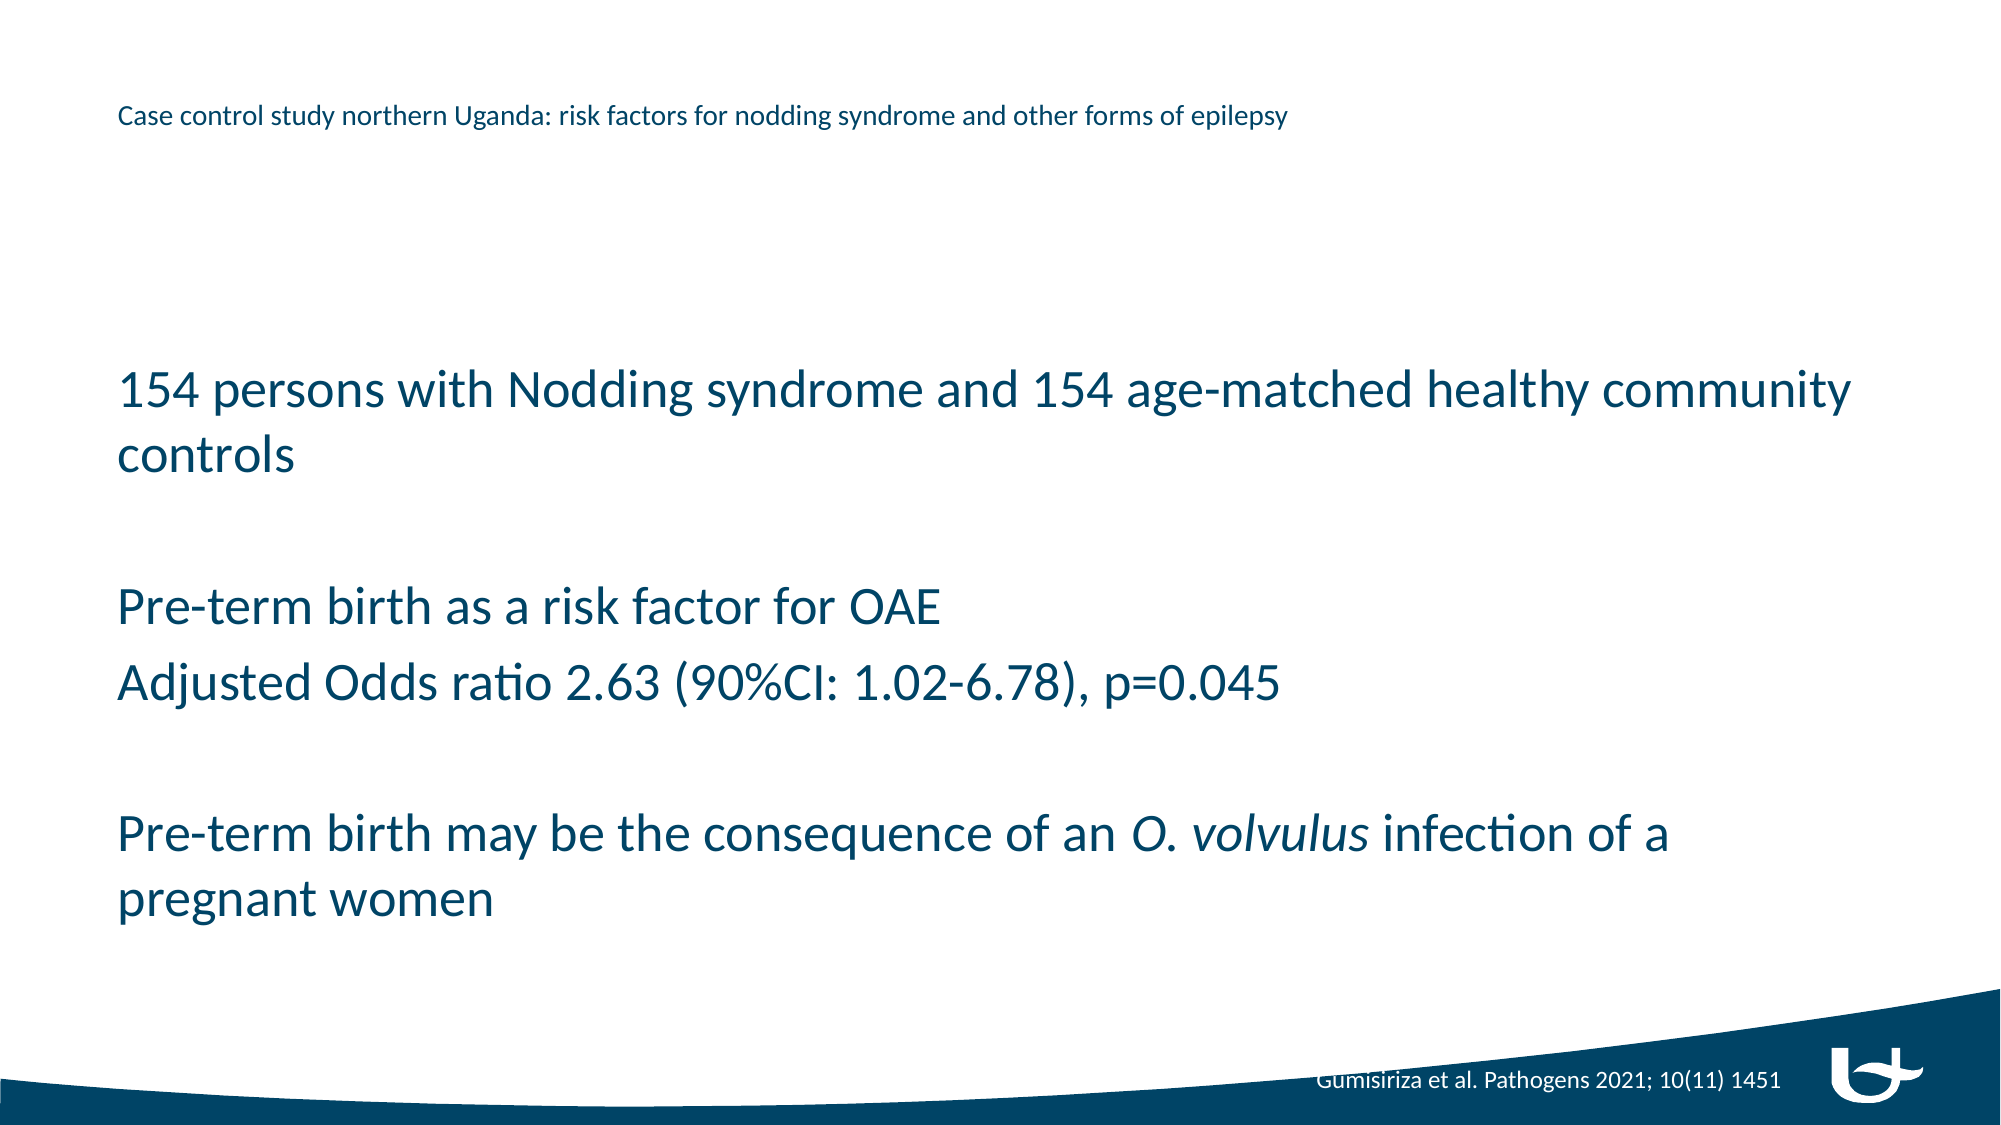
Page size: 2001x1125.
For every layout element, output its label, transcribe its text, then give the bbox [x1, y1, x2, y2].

footer Gumisiriza et al. Pathogens 2021; 10(11) 1451 [1141, 1076, 1804, 1111]
title Case control study northern Uganda: risk factors for nodding syndrome and other forms of epilepsy [117, 19, 1882, 173]
list 154 persons with Nodding syndrome and 154 age-matched healthy community controls Pre-term birth as a risk factor for OAE Adjusted Odds ratio 2.63 (90%CI: 1.02-6.78), p=0.045 Pre-term birth may be the consequence of an O. volvulus infection of a pregnant women [117, 196, 1882, 1000]
